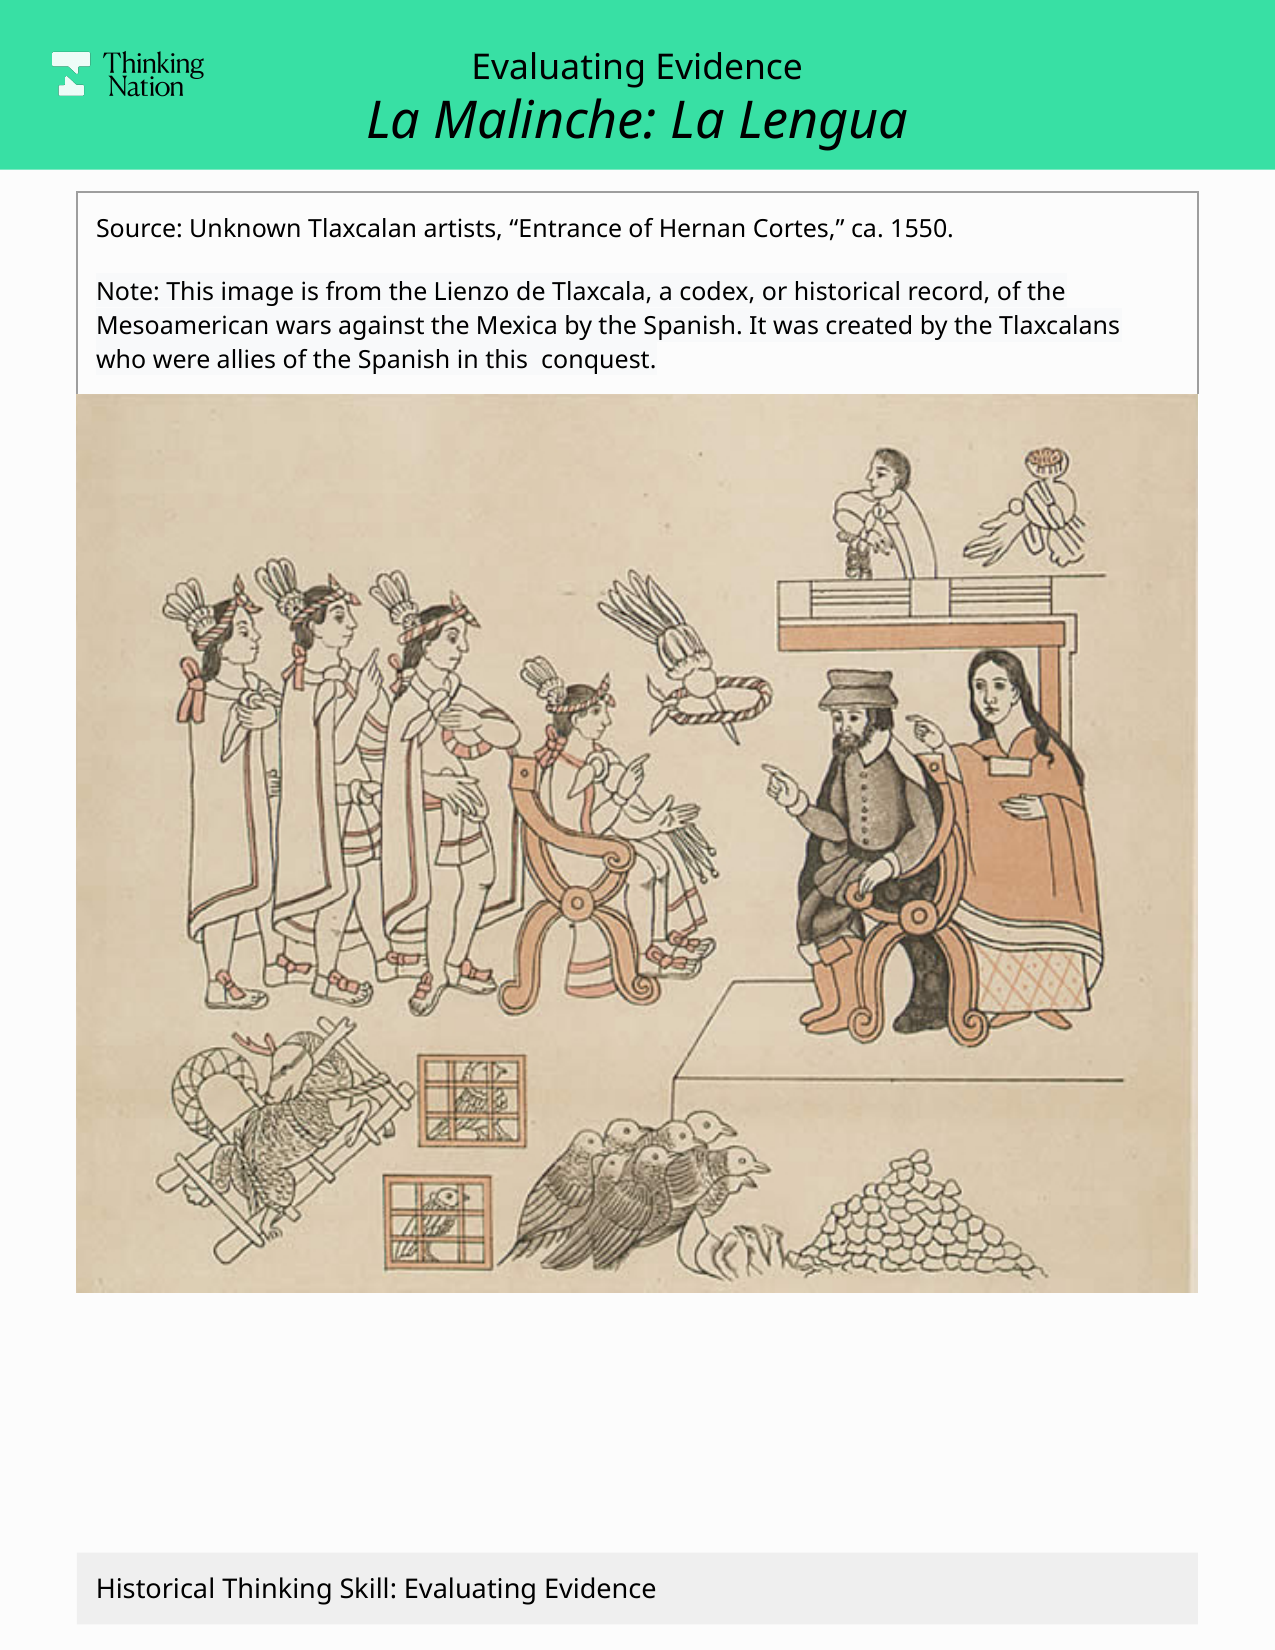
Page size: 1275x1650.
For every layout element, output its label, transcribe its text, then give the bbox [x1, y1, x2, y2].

text_box Evaluating Evidence La Malinche: La Lengua [0, 0, 1275, 170]
picture [35, 37, 210, 110]
table_header Source: Unknown Tlaxcalan artists, “Entrance of Hernan Cortes,” ca. 1550. Note: This image is from the Lienzo de Tlaxcala, a codex, or historical record, of the Mesoamerican wars against the Mexica by the Spanish. It was created by the Tlaxcalans who were allies of the Spanish in this conquest. [78, 193, 1197, 392]
text_box Historical Thinking Skill: Evaluating Evidence [76, 1552, 1198, 1625]
picture [76, 394, 1199, 1293]
